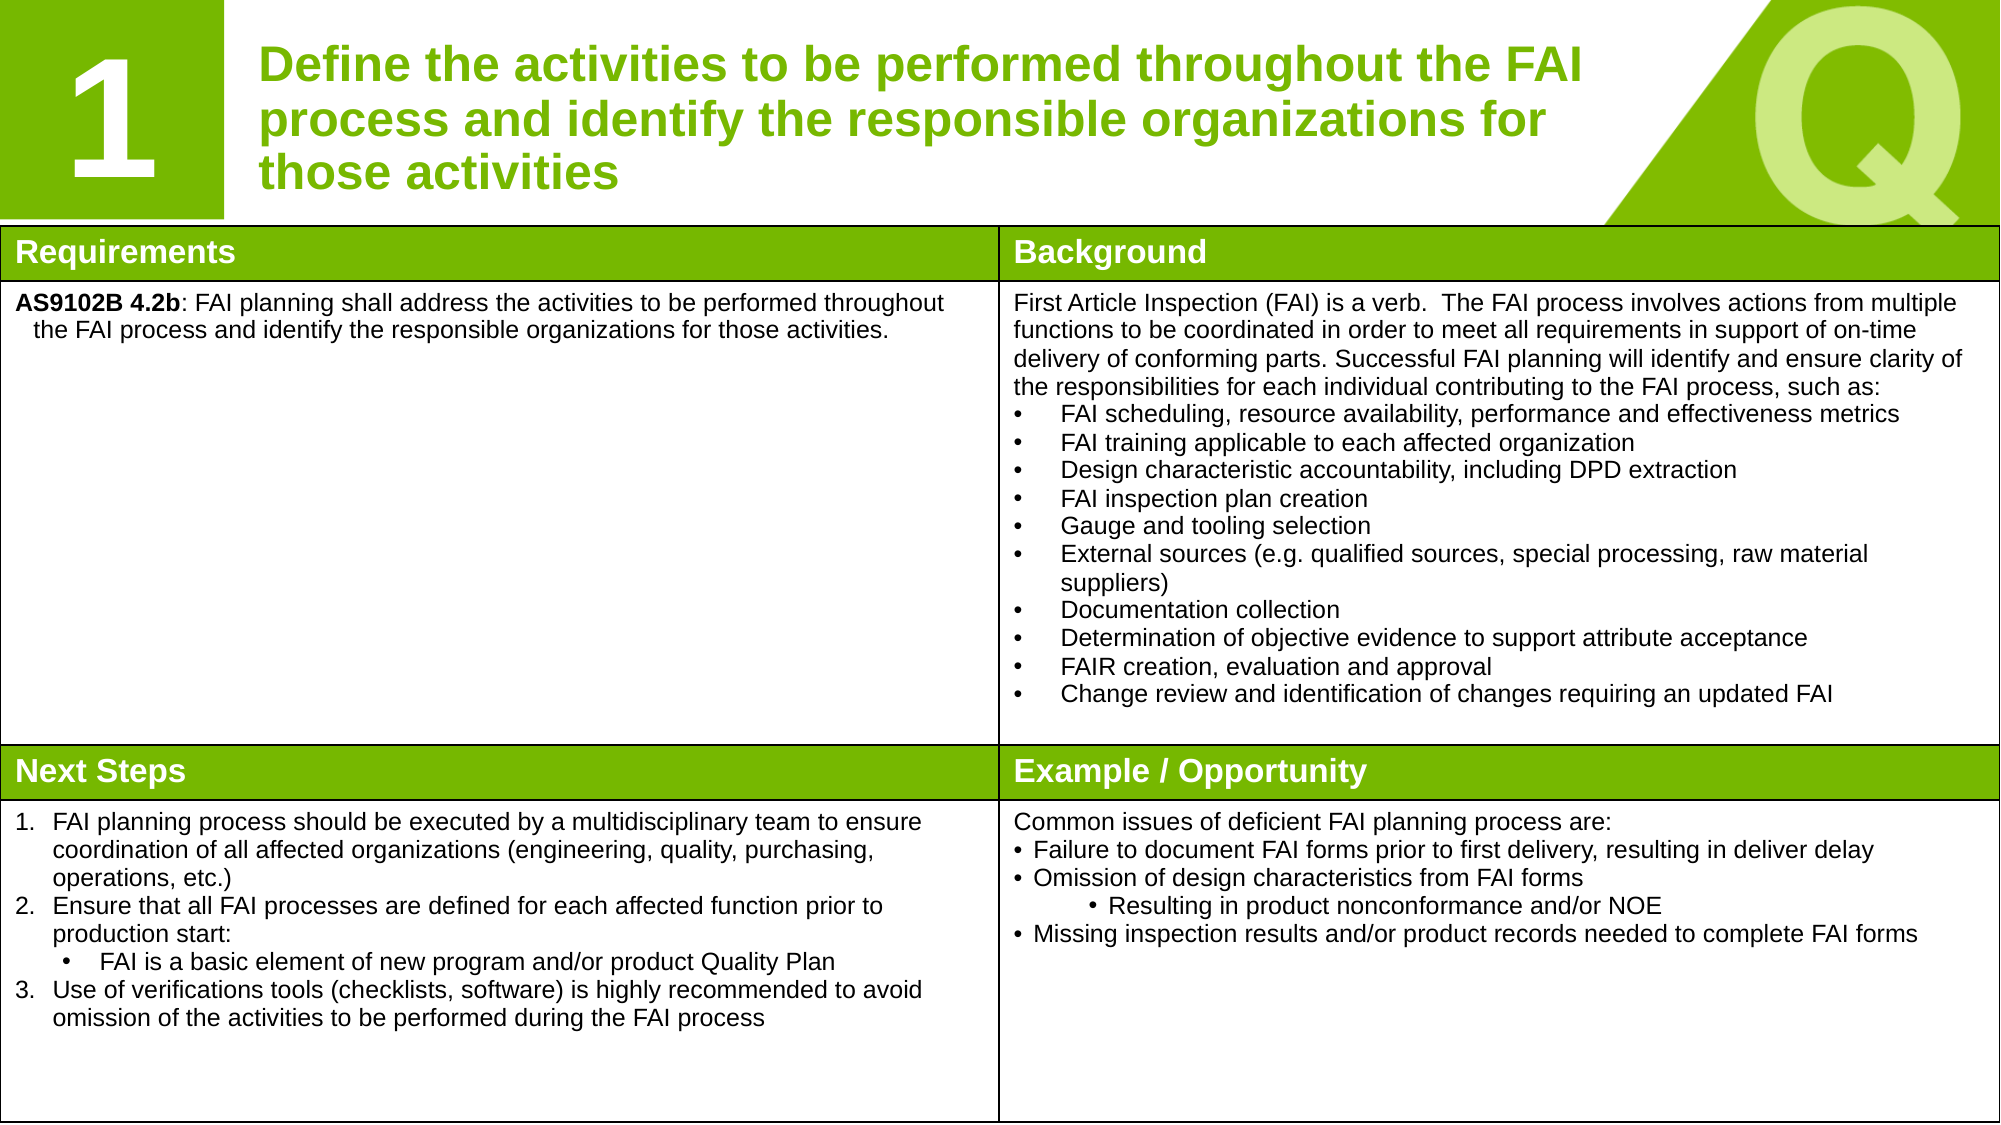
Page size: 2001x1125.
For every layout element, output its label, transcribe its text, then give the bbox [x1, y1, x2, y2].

table_cell Example / Opportunity [1000, 746, 1999, 799]
table_cell FAI planning process should be executed by a multidisciplinary team to ensure coordination of all affected organizations (engineering, quality, purchasing, operations, etc.) Ensure that all FAI processes are defined for each affected function prior to production start: FAI is a basic element of new program and/or product Quality Plan Use of verifications tools (checklists, software) is highly recommended to avoid omission of the activities to be performed during the FAI process [1, 801, 998, 1121]
title Define the activities to be performed throughout the FAI process and identify the responsible organizations for those activities [243, 28, 1630, 212]
table_cell Common issues of deficient FAI planning process are: Failure to document FAI forms prior to first delivery, resulting in deliver delay Omission of design characteristics from FAI forms Resulting in product nonconformance and/or NOE Missing inspection results and/or product records needed to complete FAI forms [1000, 801, 1999, 1121]
table_cell First Article Inspection (FAI) is a verb. The FAI process involves actions from multiple functions to be coordinated in order to meet all requirements in support of on-time delivery of conforming parts. Successful FAI planning will identify and ensure clarity of the responsibilities for each individual contributing to the FAI process, such as: FAI scheduling, resource availability, performance and effectiveness metrics FAI training applicable to each affected organization Design characteristic accountability, including DPD extraction FAI inspection plan creation Gauge and tooling selection External sources (e.g. qualified sources, special processing, raw material suppliers) Documentation collection Determination of objective evidence to support attribute acceptance FAIR creation, evaluation and approval Change review and identification of changes requiring an updated FAI [1000, 282, 1999, 744]
table_cell Next Steps [1, 746, 998, 799]
text_box 1 [0, 0, 225, 220]
table_cell AS9102B 4.2b: FAI planning shall address the activities to be performed throughout the FAI process and identify the responsible organizations for those activities. [1, 282, 998, 744]
table_header Background [1000, 227, 1999, 280]
table_header Requirements [1, 227, 998, 280]
picture [0, 0, 2000, 225]
